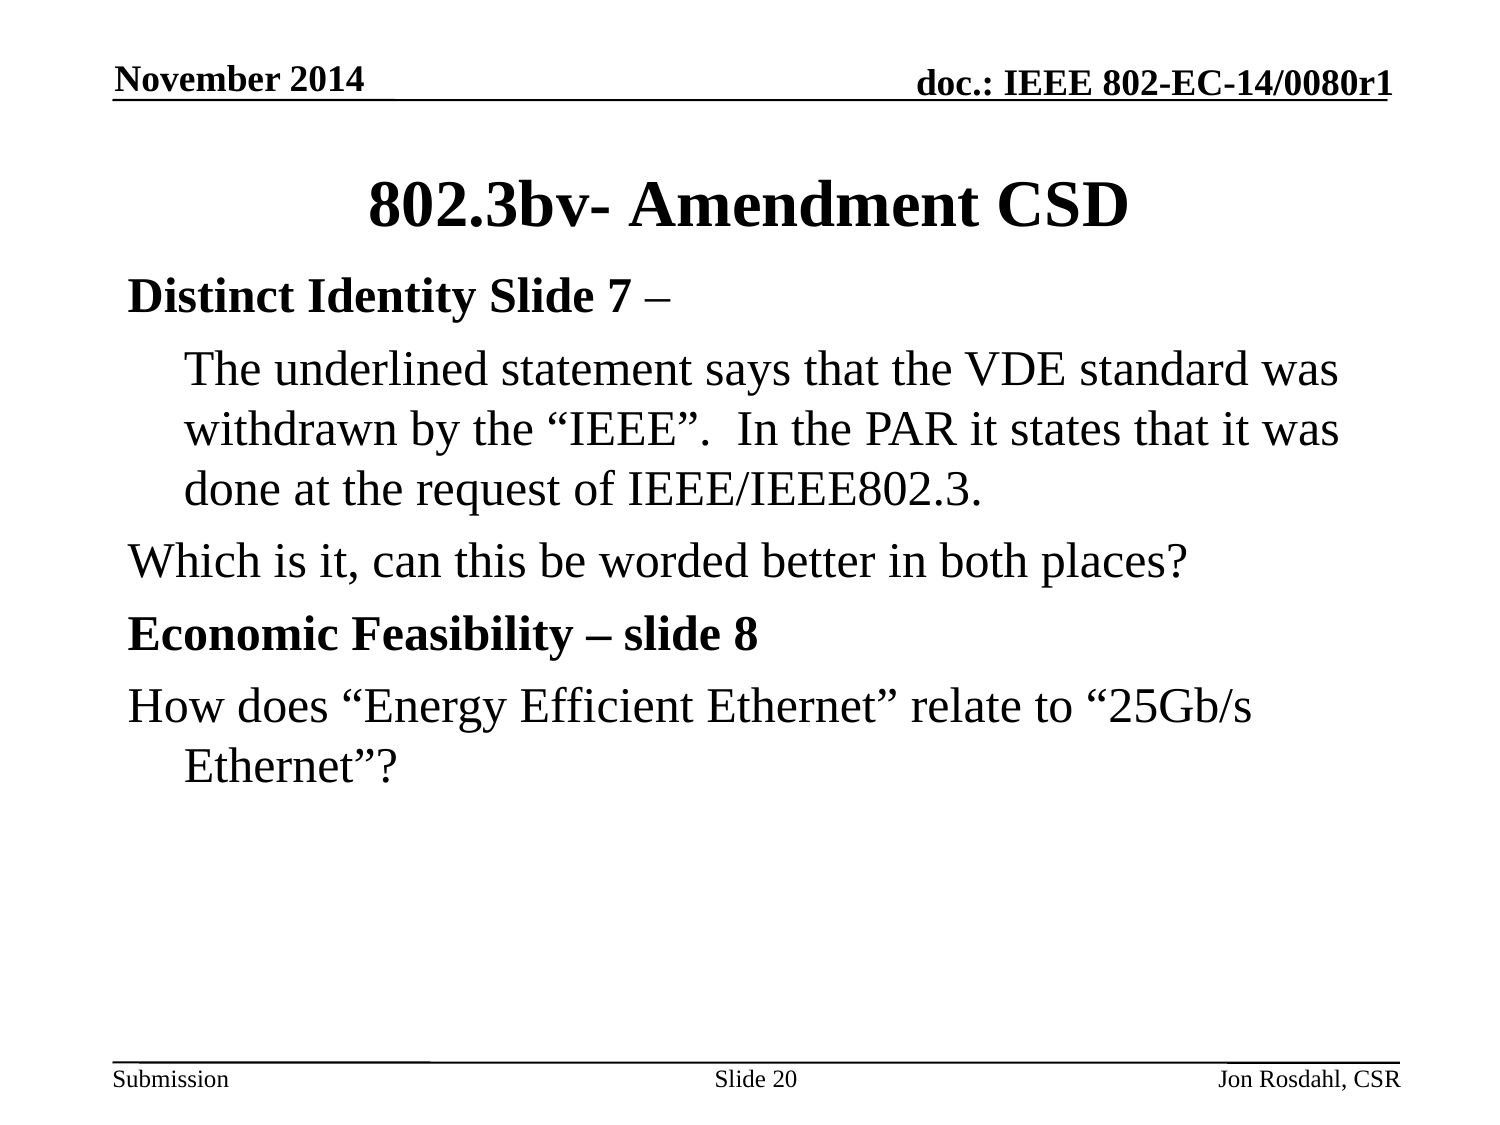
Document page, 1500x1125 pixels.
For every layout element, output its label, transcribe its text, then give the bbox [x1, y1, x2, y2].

slide_number Slide 20 [712, 1061, 800, 1123]
list Distinct Identity Slide 7 – The underlined statement says that the VDE standard was withdrawn by the “IEEE”. In the PAR it states that it was done at the request of IEEE/IEEE802.3. Which is it, can this be worded better in both places? Economic Feasibility – slide 8 How does “Energy Efficient Ethernet” relate to “25Gb/s Ethernet”? [112, 255, 1388, 1000]
footer Jon Rosdahl, CSR [878, 1061, 1402, 1093]
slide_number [114, 54, 423, 100]
title 802.3bv- Amendment CSD [112, 112, 1388, 255]
